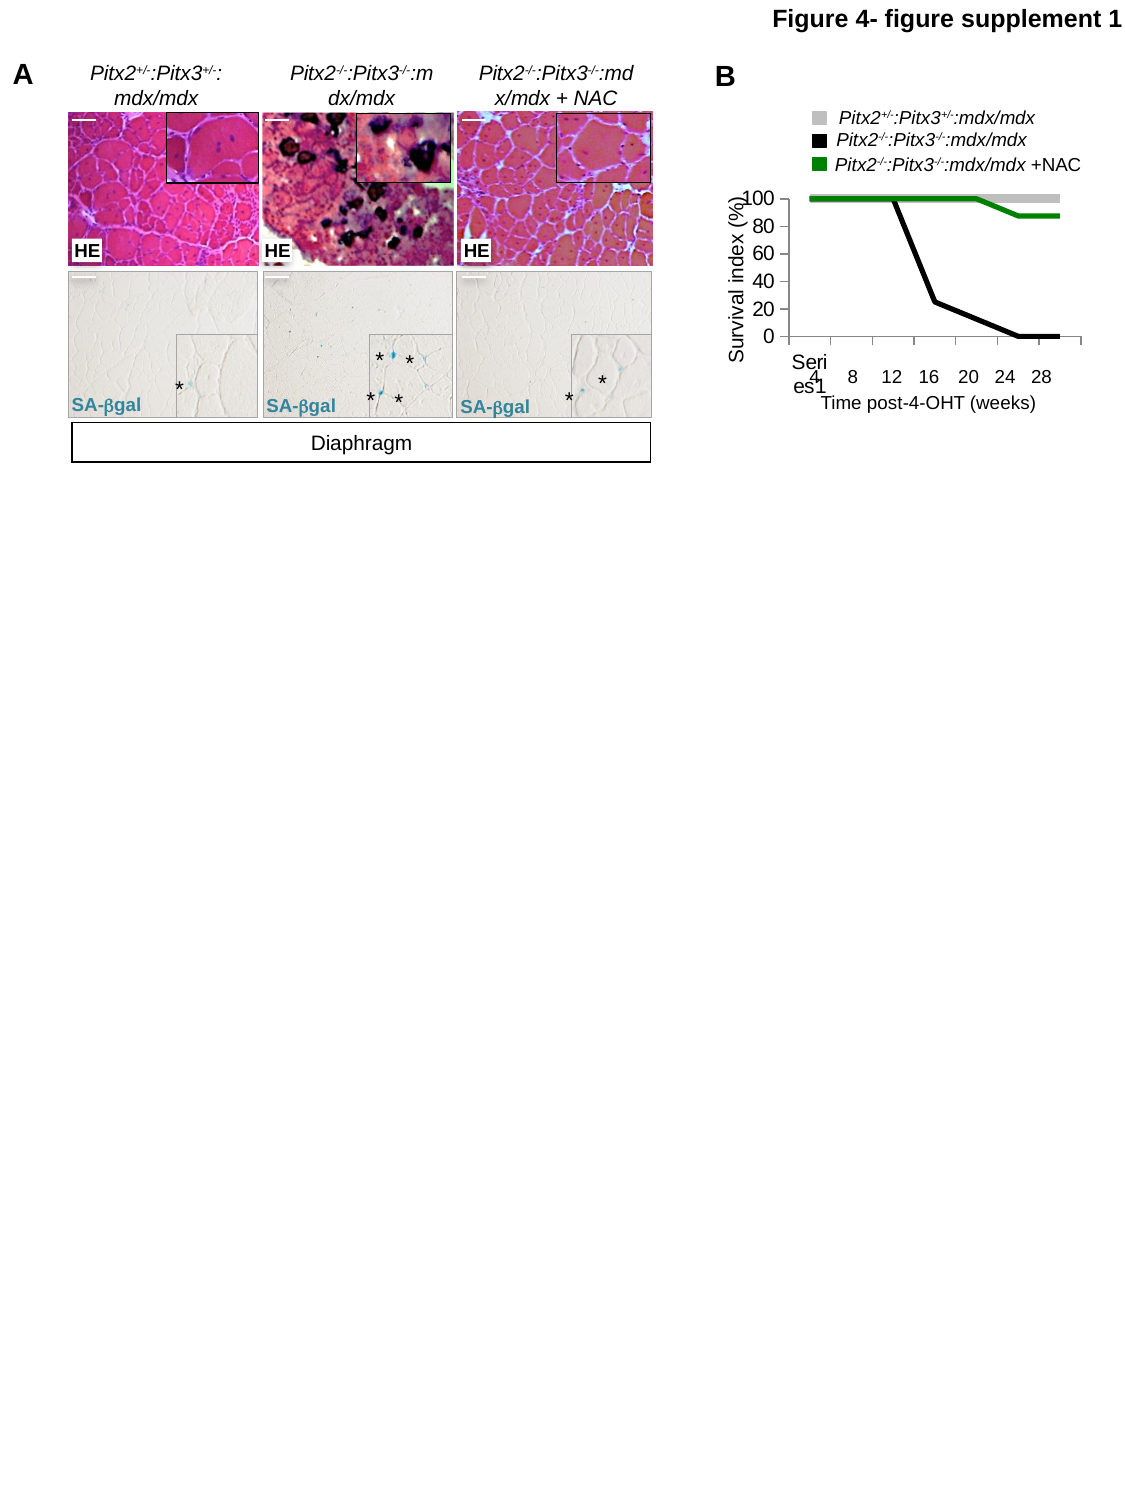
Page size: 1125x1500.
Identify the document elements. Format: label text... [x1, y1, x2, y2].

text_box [799, 98, 1117, 183]
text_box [56, 52, 653, 461]
text_box A [0, 48, 49, 99]
text_box Figure 4- figure supplement 1 [757, 0, 1125, 40]
text_box B [699, 49, 751, 100]
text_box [714, 179, 1089, 422]
